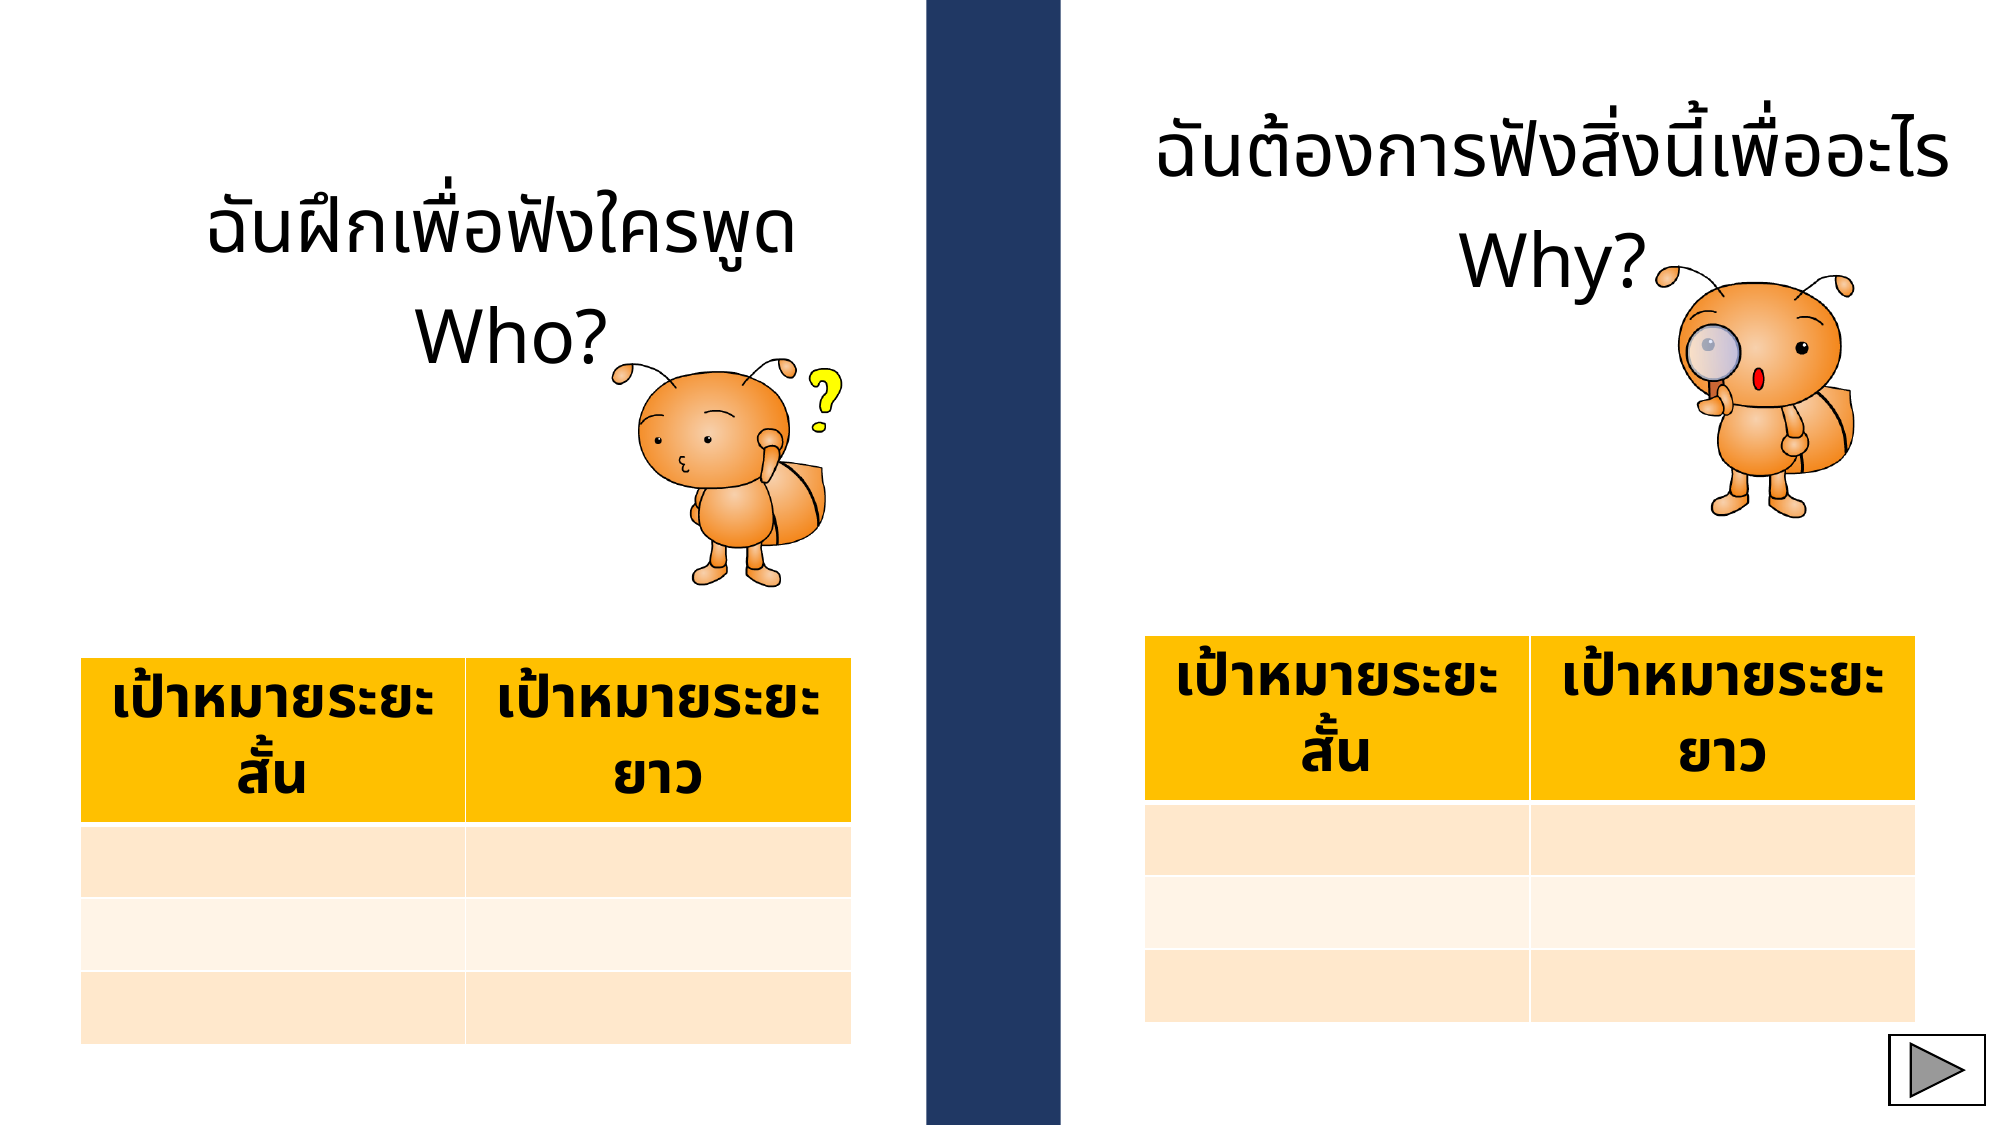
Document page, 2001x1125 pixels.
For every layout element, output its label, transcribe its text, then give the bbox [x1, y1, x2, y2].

picture [609, 348, 843, 588]
table_cell [466, 899, 851, 970]
table_header ฉันฝึกเพื่อฟังใครพูด Who? [97, 178, 926, 925]
table_cell [1531, 950, 1915, 1022]
table_cell [466, 827, 851, 897]
table_cell [1145, 950, 1529, 1022]
table_header เป้าหมายระยะยาว [1531, 636, 1915, 800]
table_header เป้าหมายระยะสั้น [1145, 636, 1529, 800]
table_cell [1531, 877, 1915, 948]
table_cell [1145, 805, 1529, 875]
table_cell [81, 899, 465, 970]
text_box [925, 0, 1062, 1125]
table_cell [466, 972, 851, 1044]
table_header ฉันต้องการฟังสิ่งนี้เพื่ออะไร Why? [1138, 102, 1968, 533]
table_header เป้าหมายระยะสั้น [81, 658, 465, 822]
table_header เป้าหมายระยะยาว [466, 658, 851, 822]
table_cell [81, 827, 465, 897]
table_cell [1531, 805, 1915, 875]
table_cell [81, 972, 465, 1044]
table_cell [1145, 877, 1529, 948]
picture [1655, 265, 1855, 519]
text_box [1888, 1034, 1986, 1106]
